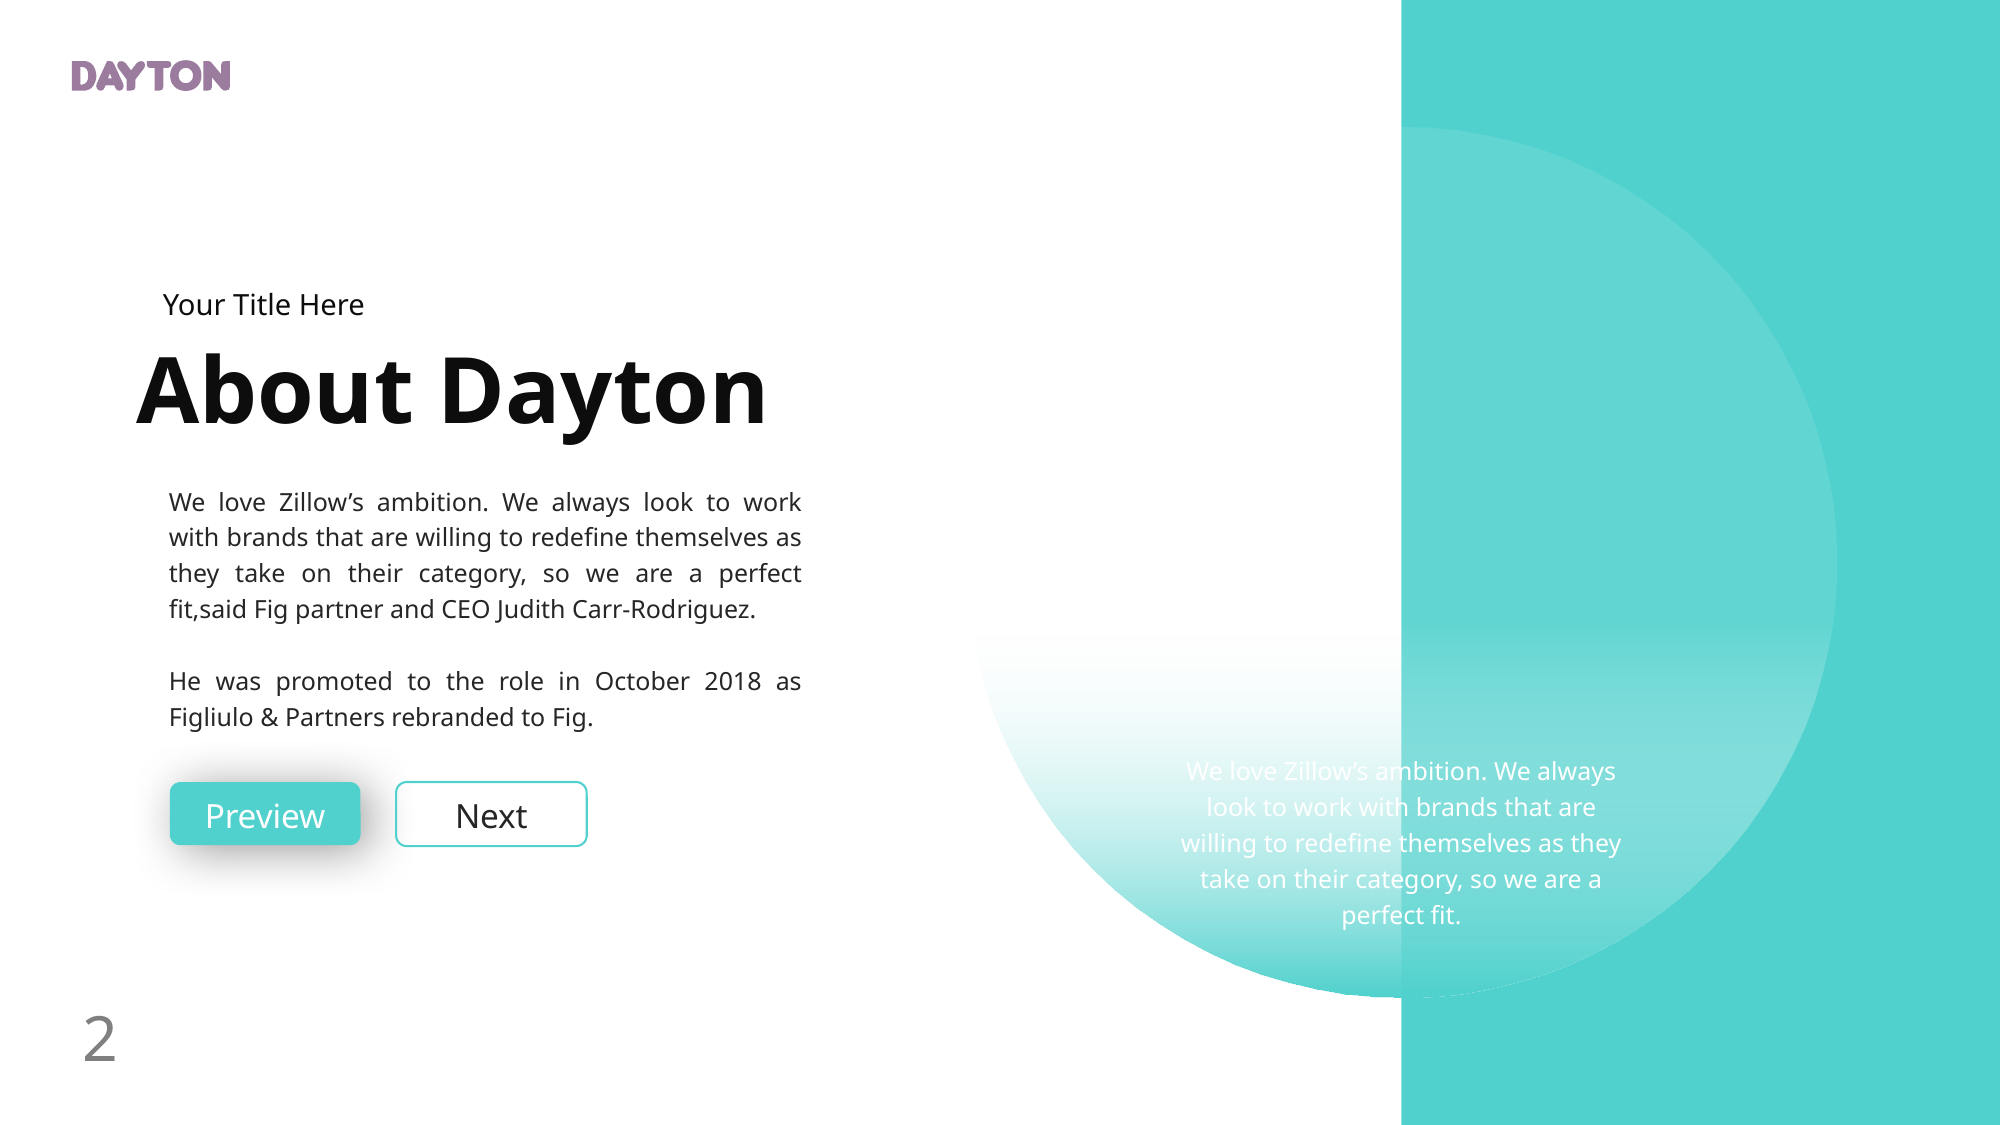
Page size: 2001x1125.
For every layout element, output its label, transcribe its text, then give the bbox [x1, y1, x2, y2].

picture [965, 126, 1837, 998]
text_box [1400, 0, 2000, 1125]
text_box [153, 278, 753, 452]
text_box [169, 782, 361, 846]
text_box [396, 781, 587, 847]
text_box We love Zillow’s ambition. We always look to work with brands that are willing to redefine themselves as they take on their category, so we are a perfect fit,said Fig partner and CEO Judith Carr-Rodriguez. He was promoted to the role in October 2018 as Figliulo & Partners rebranded to Fig. [153, 472, 818, 739]
